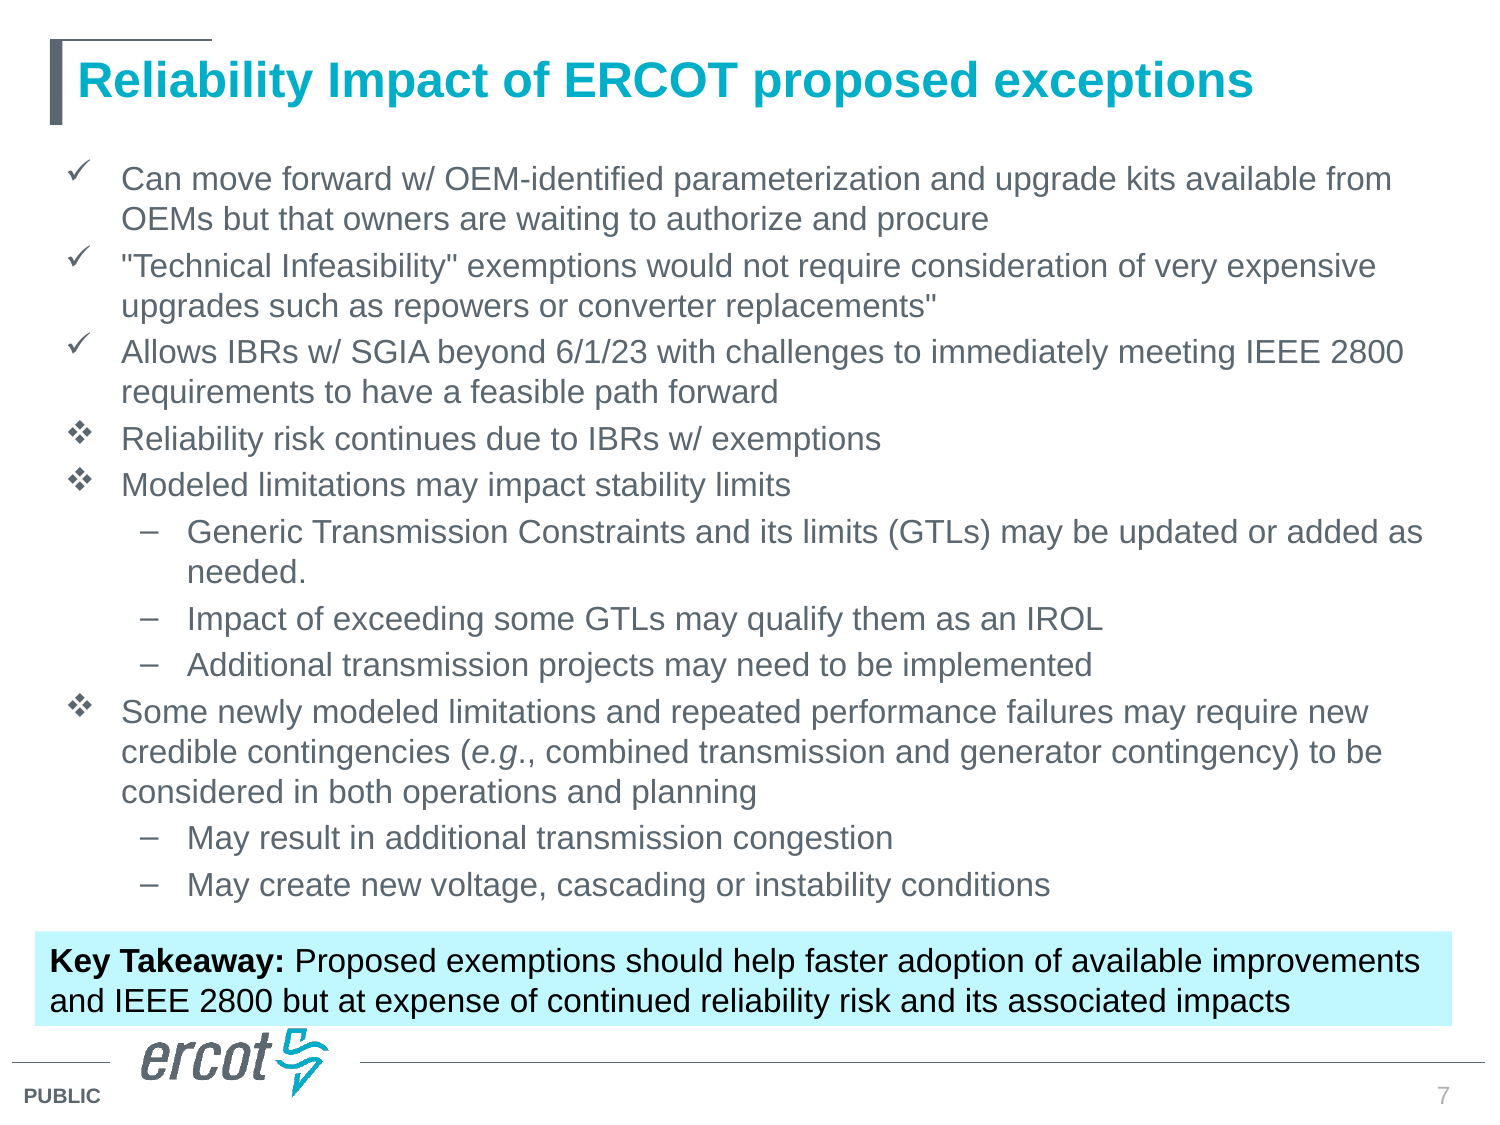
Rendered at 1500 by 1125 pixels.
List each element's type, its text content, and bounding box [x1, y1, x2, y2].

title Reliability Impact of ERCOT proposed exceptions [62, 39, 1450, 125]
list Can move forward w/ OEM-identified parameterization and upgrade kits available from OEMs but that owners are waiting to authorize and procure "Technical Infeasibility" exemptions would not require consideration of very expensive upgrades such as repowers or converter replacements" Allows IBRs w/ SGIA beyond 6/1/23 with challenges to immediately meeting IEEE 2800 requirements to have a feasible path forward Reliability risk continues due to IBRs w/ exemptions Modeled limitations may impact stability limits Generic Transmission Constraints and its limits (GTLs) may be updated or added as needed. Impact of exceeding some GTLs may qualify them as an IROL Additional transmission projects may need to be implemented Some newly modeled limitations and repeated performance failures may require new credible contingencies (e.g., combined transmission and generator contingency) to be considered in both operations and planning May result in additional transmission congestion May create new voltage, cascading or instability conditions [50, 149, 1450, 931]
text_box Key Takeaway: Proposed exemptions should help faster adoption of available improvements and IEEE 2800 but at expense of continued reliability risk and its associated impacts [34, 931, 1452, 1026]
slide_number 7 [1400, 1076, 1488, 1113]
picture [137, 1026, 332, 1100]
